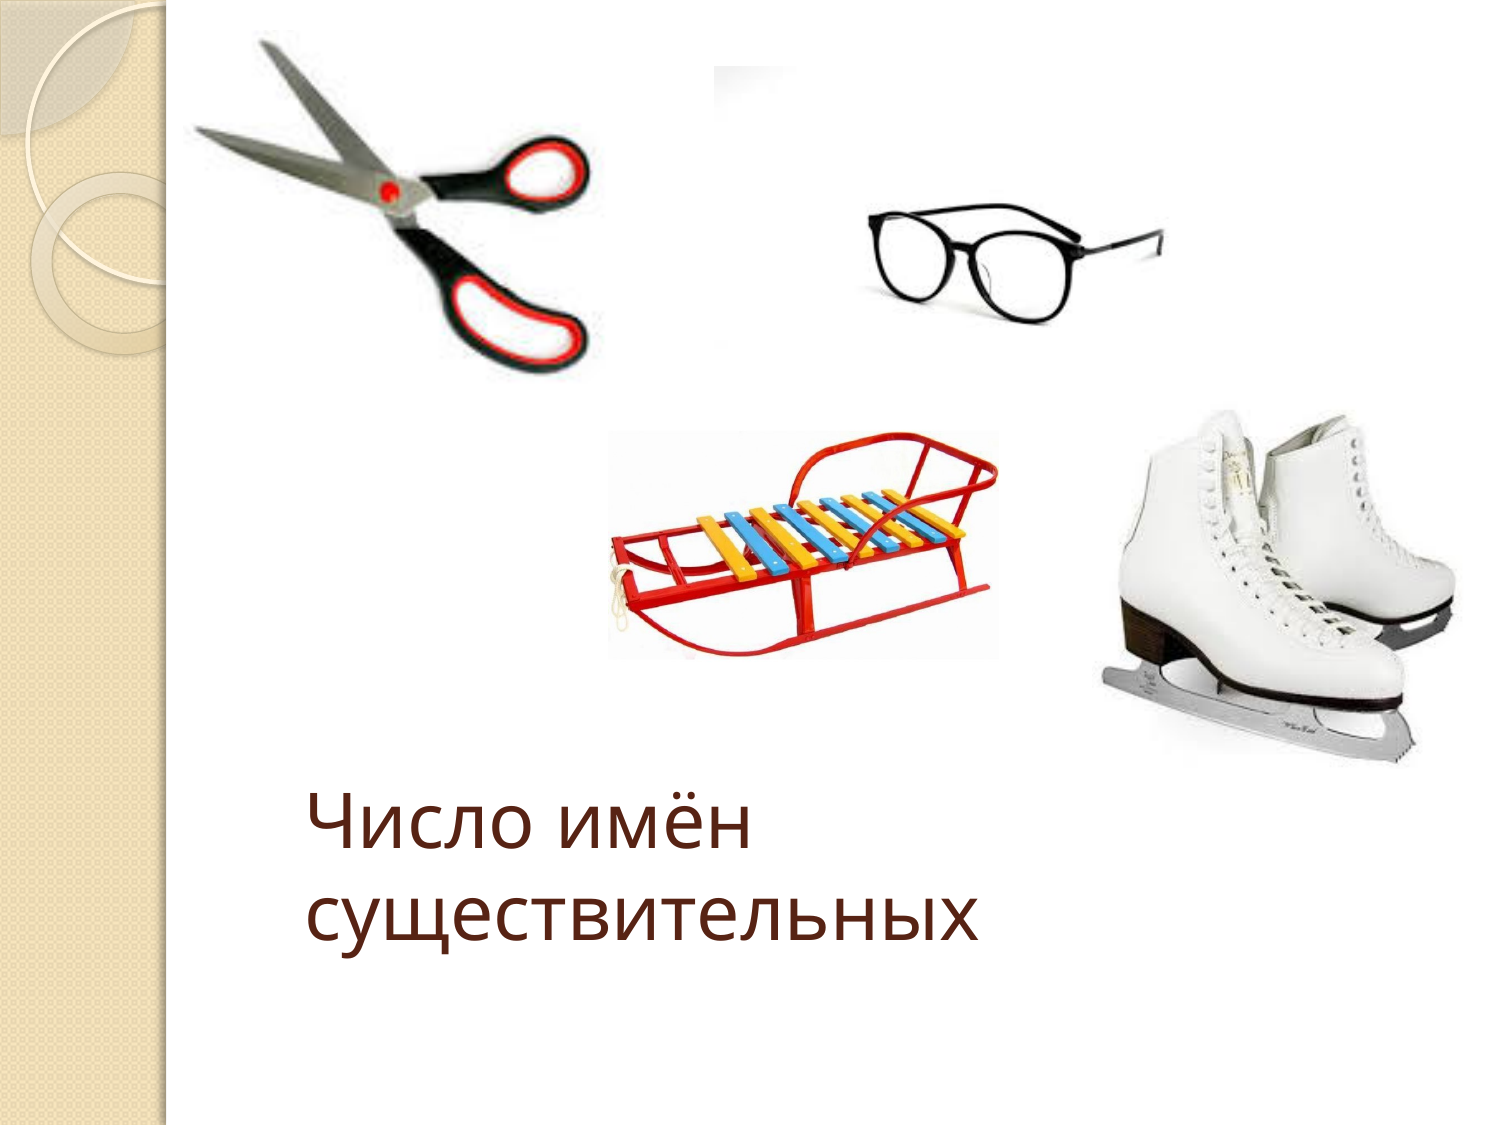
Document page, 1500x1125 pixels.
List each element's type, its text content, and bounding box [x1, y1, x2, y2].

picture [182, 30, 1188, 740]
title Число имён существительных [289, 763, 1358, 965]
picture [1092, 396, 1465, 769]
